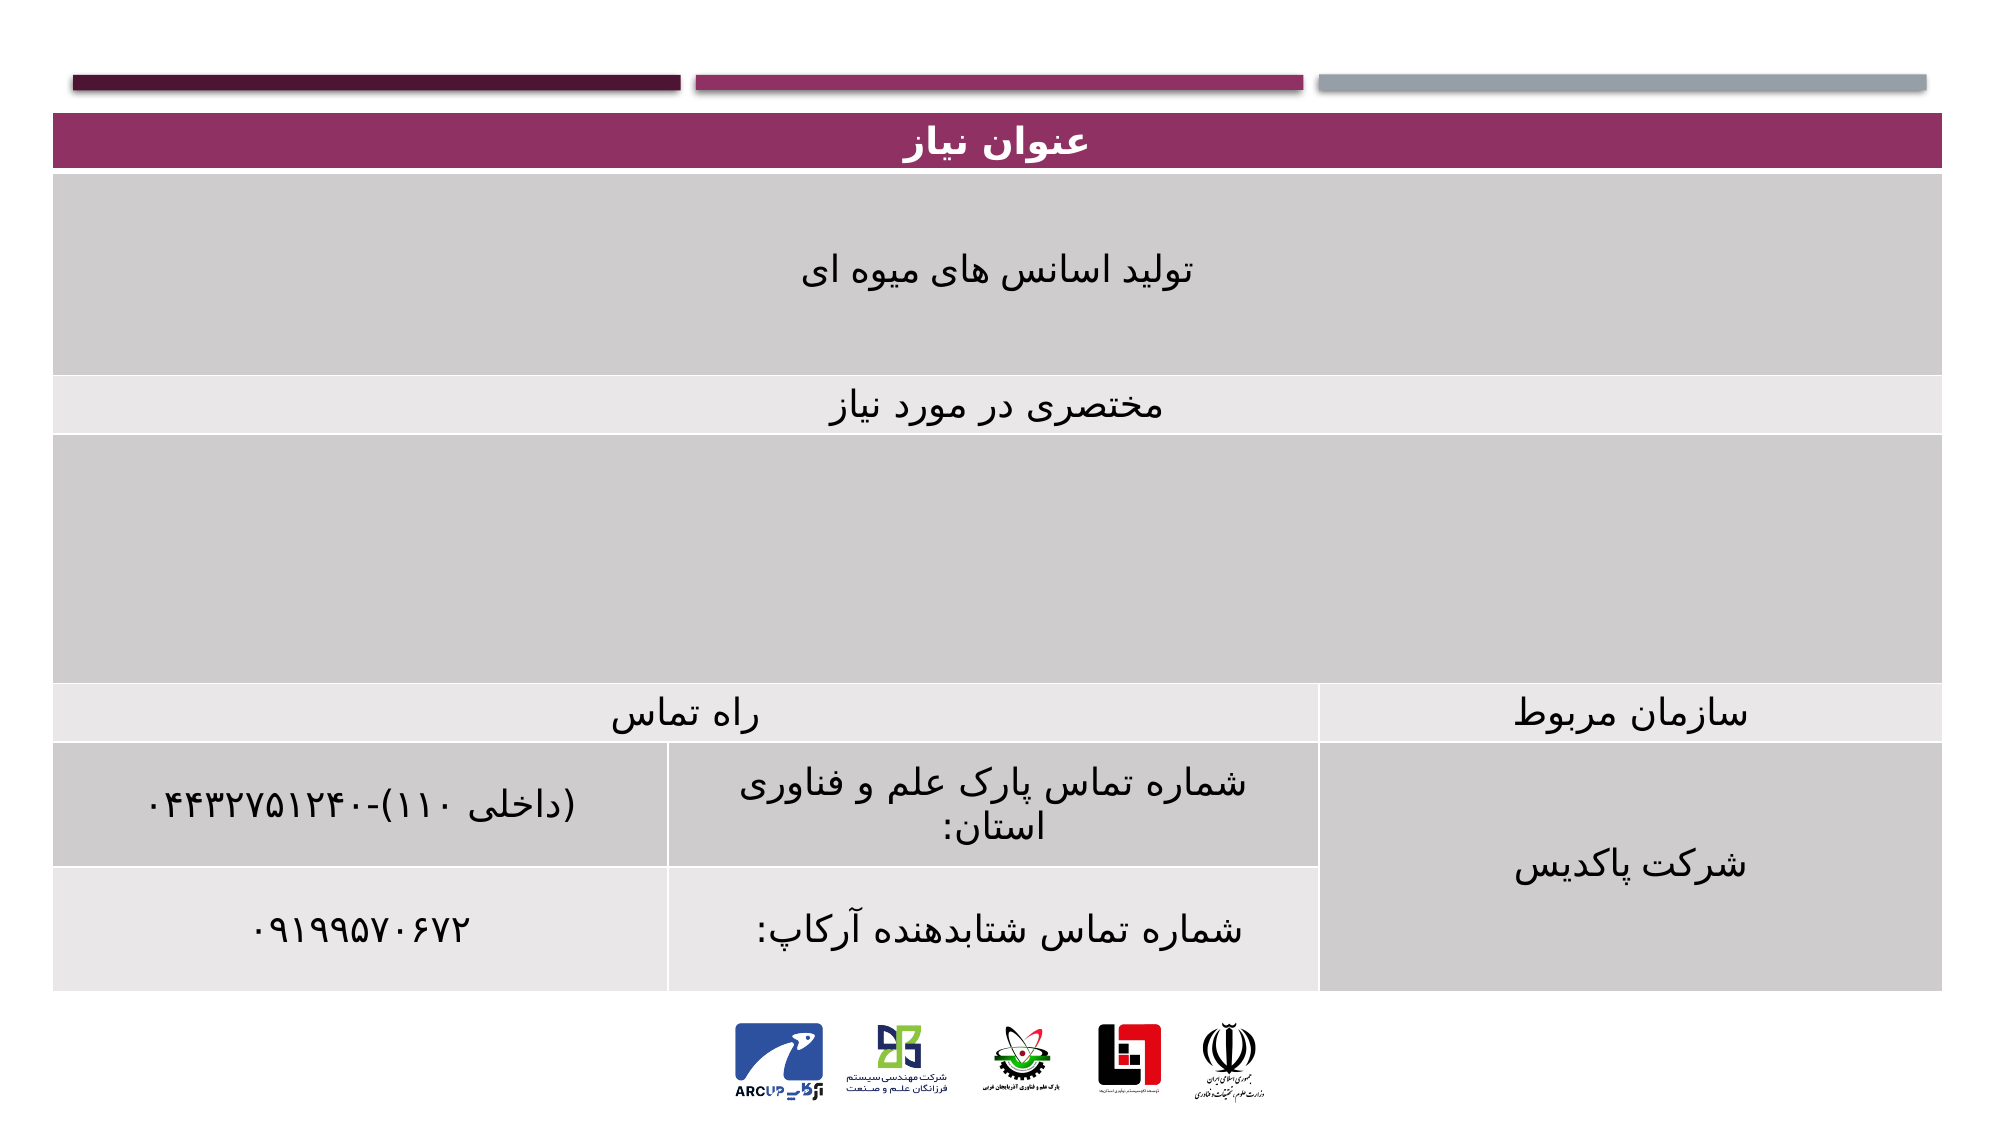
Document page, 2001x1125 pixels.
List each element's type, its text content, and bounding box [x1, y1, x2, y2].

table_cell ۰۹۱۹۹۵۷۰۶۷۲ [53, 868, 667, 991]
table_cell تولید اسانس های میوه ای [53, 174, 1942, 375]
table_cell (داخلی ۱۱۰)-۰۴۴۳۲۷۵۱۲۴۰ [53, 743, 667, 866]
table_header عنوان نیاز [53, 113, 1942, 168]
table_cell سازمان مربوط [1320, 684, 1942, 741]
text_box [728, 1018, 1271, 1103]
table_cell شرکت پاکدیس [1320, 743, 1942, 991]
table_cell راه تماس [53, 684, 1318, 741]
table_cell مختصری در مورد نیاز [53, 376, 1942, 433]
table_cell [53, 435, 1942, 683]
table_cell شماره تماس پارک علم و فناوری استان: [669, 743, 1318, 866]
table_cell شماره تماس شتابدهنده آرکاپ: [669, 868, 1318, 991]
